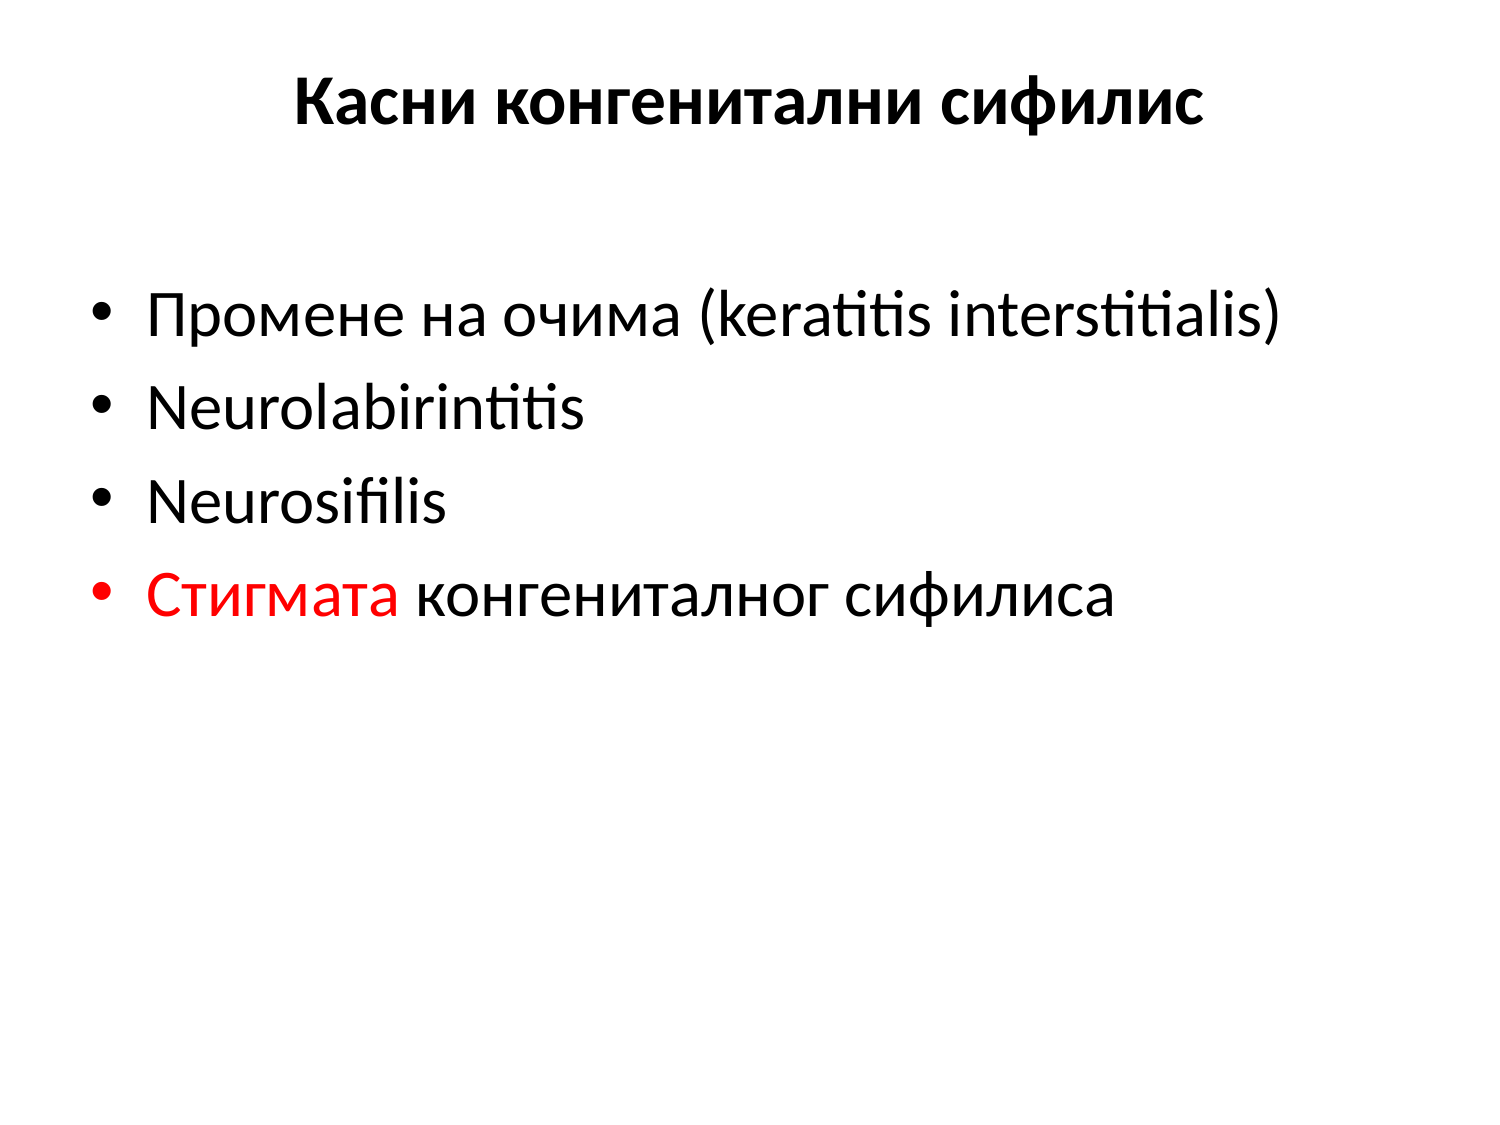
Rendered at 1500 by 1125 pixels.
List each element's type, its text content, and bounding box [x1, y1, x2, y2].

title Касни конгенитални сифилис [75, 45, 1425, 233]
list Промене на очима (keratitis interstitialis) Neurolabirintitis Neurosifilis Стигмата конгениталног сифилиса [75, 262, 1425, 1005]
